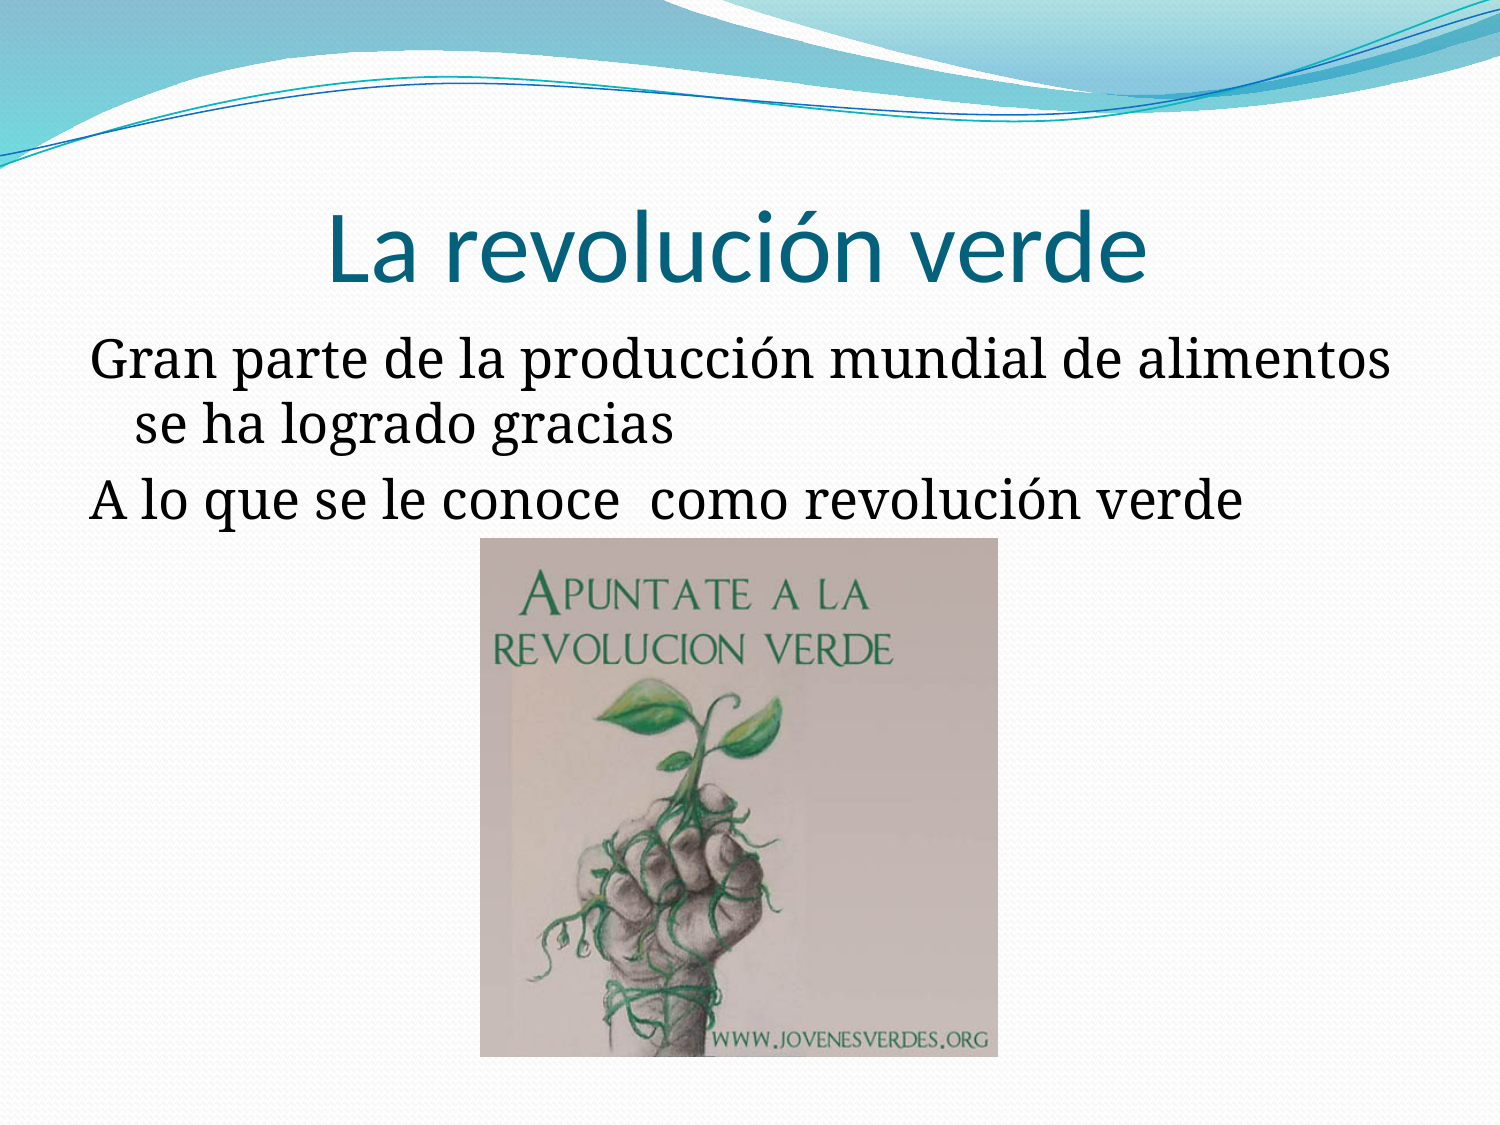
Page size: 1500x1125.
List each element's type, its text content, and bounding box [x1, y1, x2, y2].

title La revolución verde [75, 115, 1425, 303]
picture [480, 538, 998, 1057]
list Gran parte de la producción mundial de alimentos se ha logrado gracias A lo que se le conoce como revolución verde [75, 317, 1425, 1038]
